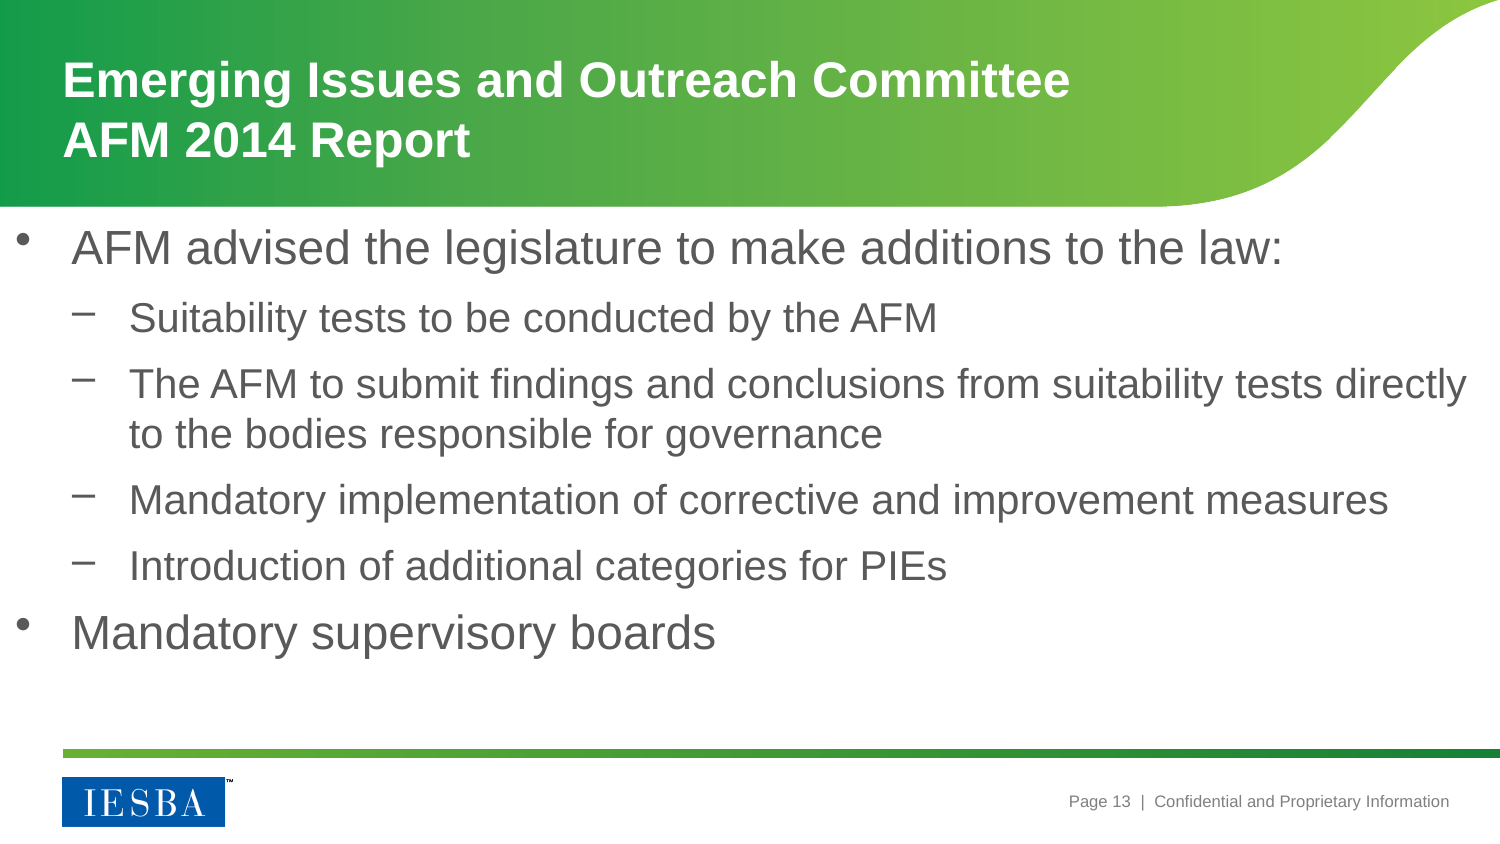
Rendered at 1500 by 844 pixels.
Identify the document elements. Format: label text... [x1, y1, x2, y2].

picture [62, 777, 233, 827]
title Emerging Issues and Outreach Committee AFM 2014 Report [62, 75, 1300, 141]
list AFM advised the legislature to make additions to the law: Suitability tests to be conducted by the AFM The AFM to submit findings and conclusions from suitability tests directly to the bodies responsible for governance Mandatory implementation of corrective and improvement measures Introduction of additional categories for PIEs Mandatory supervisory boards [0, 209, 1500, 747]
picture [0, 0, 1500, 207]
